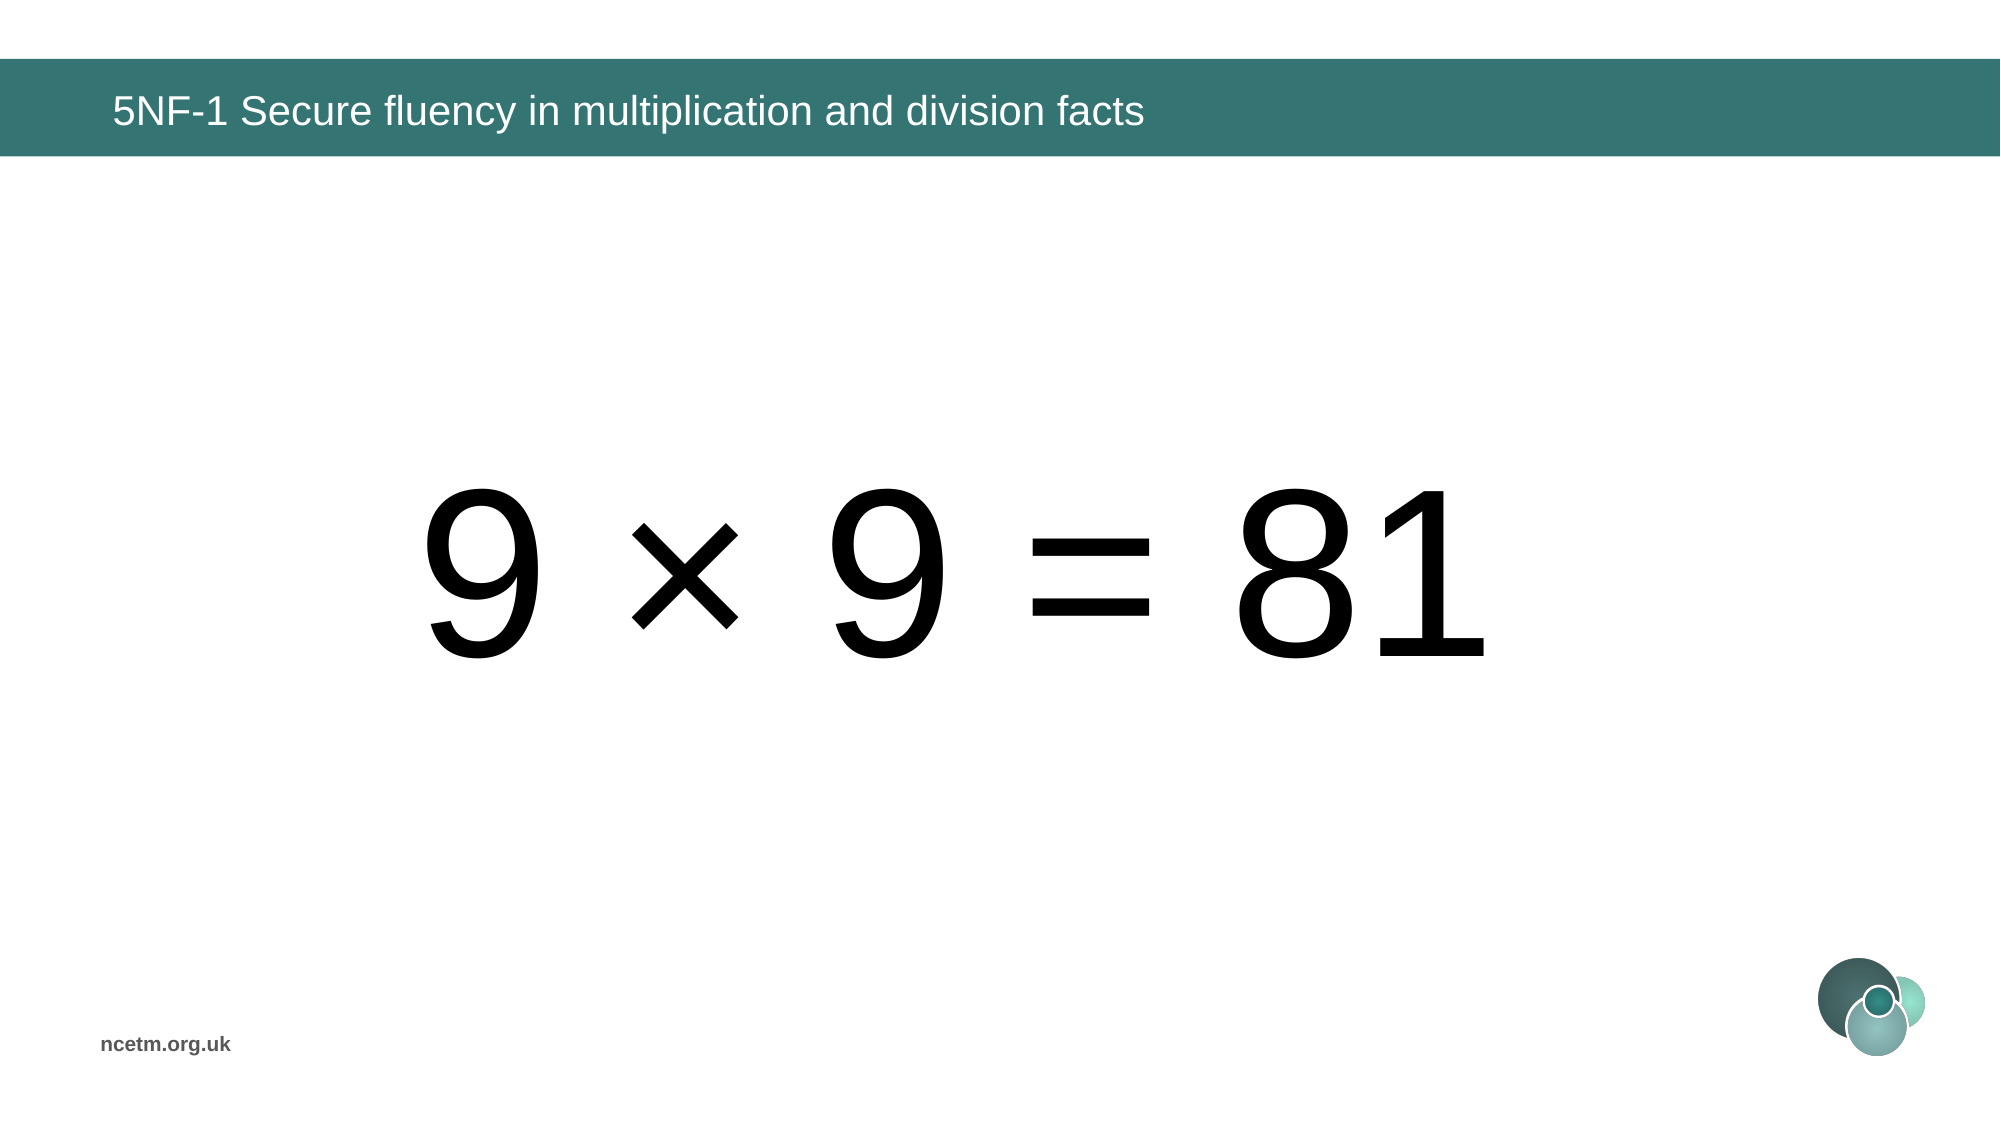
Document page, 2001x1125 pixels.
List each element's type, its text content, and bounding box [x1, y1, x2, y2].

text_box 9 × 9 = [401, 409, 1214, 712]
text_box 81 [1214, 409, 1511, 712]
picture [1818, 958, 1925, 1056]
title 5NF-1 Secure fluency in multiplication and division facts [97, 76, 1945, 147]
